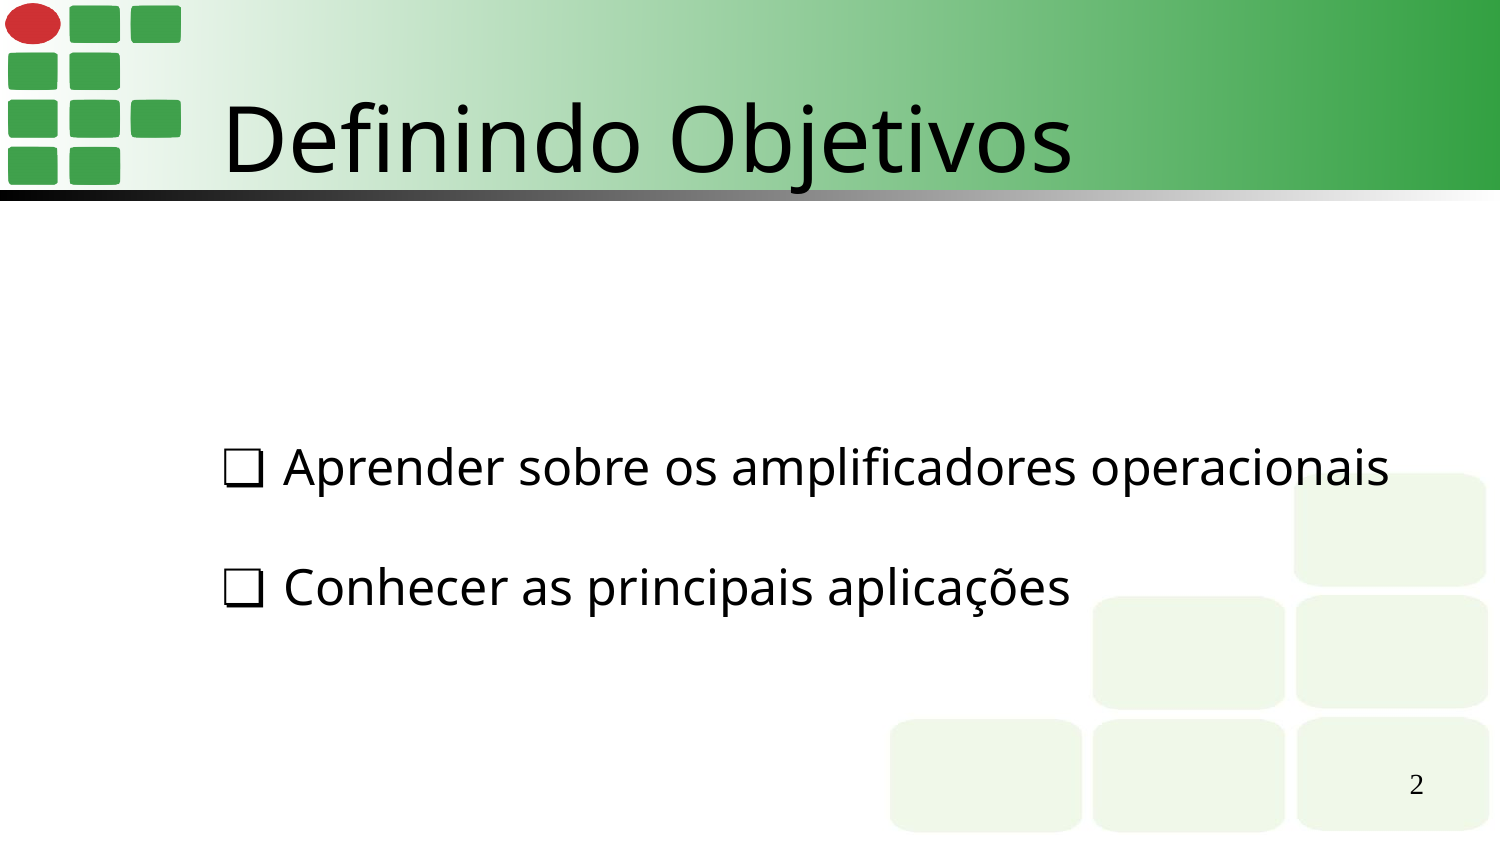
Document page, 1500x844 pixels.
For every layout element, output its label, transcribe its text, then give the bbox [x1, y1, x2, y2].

picture [803, 441, 1495, 835]
slide_number ‹#› [1075, 769, 1425, 827]
text_box Aprender sobre os amplificadores operacionais Conhecer as principais aplicações [193, 248, 1469, 769]
picture [5, 3, 181, 185]
text_box Definindo Objetivos [206, 26, 1468, 207]
